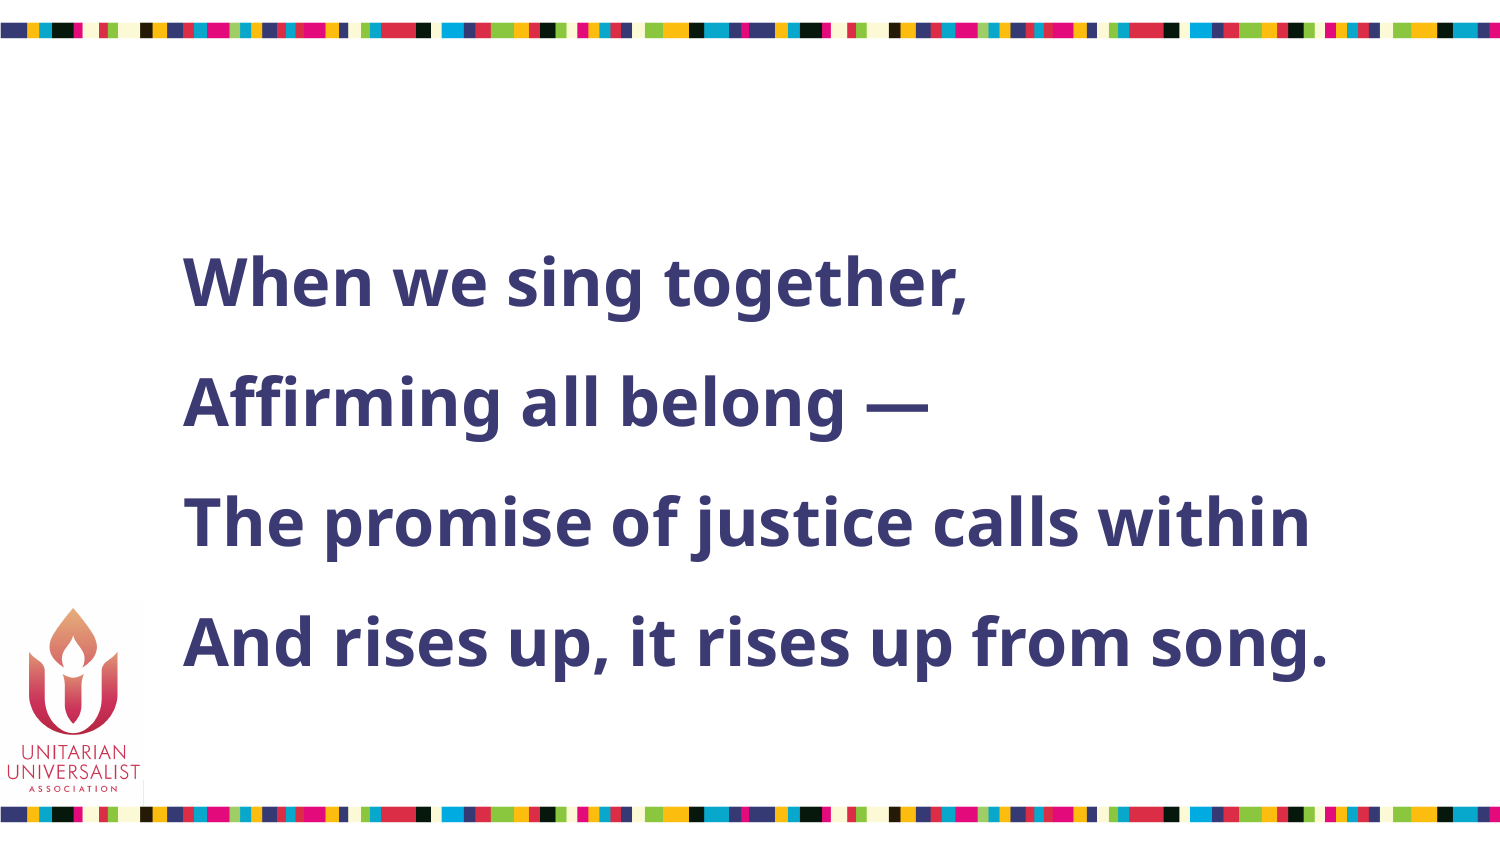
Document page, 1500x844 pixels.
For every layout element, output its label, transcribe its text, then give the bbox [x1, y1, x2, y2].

picture [0, 22, 1500, 40]
text_box When we sing together, Affirming all belong — The promise of justice calls within And rises up, it rises up from song. [168, 184, 1421, 695]
picture [0, 600, 1500, 824]
